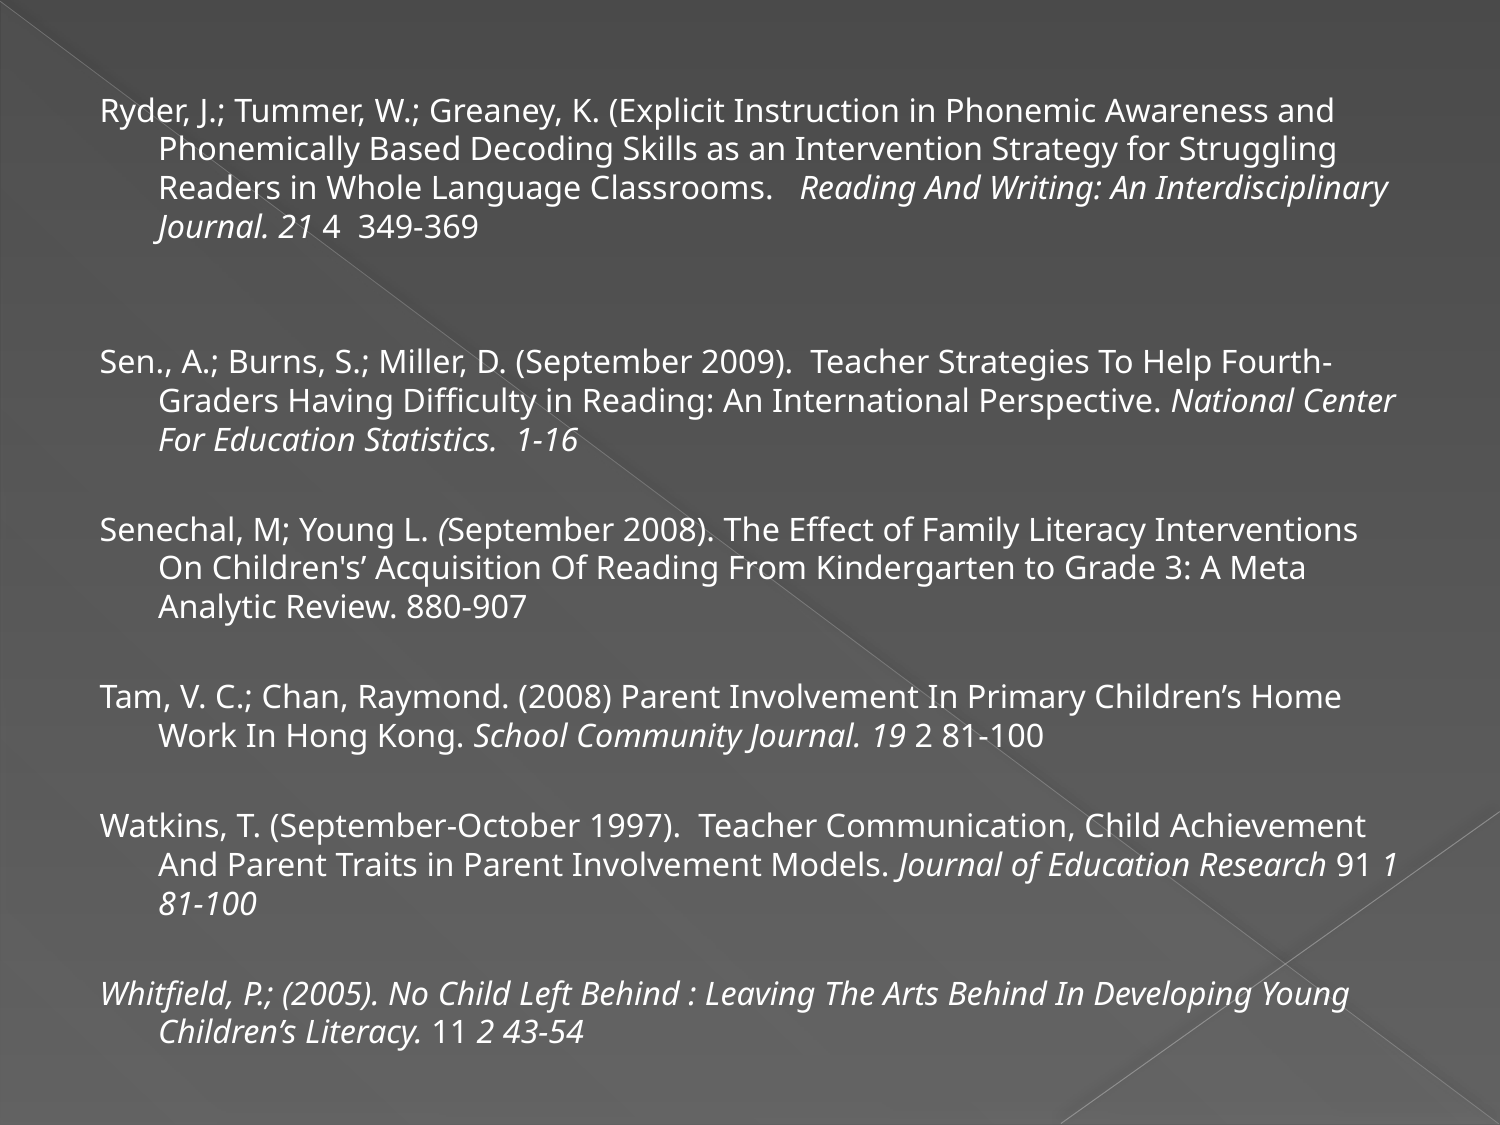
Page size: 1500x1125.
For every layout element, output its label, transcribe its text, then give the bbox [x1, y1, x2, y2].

list Ryder, J.; Tummer, W.; Greaney, K. (Explicit Instruction in Phonemic Awareness and Phonemically Based Decoding Skills as an Intervention Strategy for Struggling Readers in Whole Language Classrooms. Reading And Writing: An Interdisciplinary Journal. 21 4 349-369 Sen., A.; Burns, S.; Miller, D. (September 2009). Teacher Strategies To Help Fourth-Graders Having Difficulty in Reading: An International Perspective. National Center For Education Statistics. 1-16 Senechal, M; Young L. (September 2008). The Effect of Family Literacy Interventions On Children's’ Acquisition Of Reading From Kindergarten to Grade 3: A Meta Analytic Review. 880-907 Tam, V. C.; Chan, Raymond. (2008) Parent Involvement In Primary Children’s Home Work In Hong Kong. School Community Journal. 19 2 81-100 Watkins, T. (September-October 1997). Teacher Communication, Child Achievement And Parent Traits in Parent Involvement Models. Journal of Education Research 91 1 81-100 Whitfield, P.; (2005). No Child Left Behind : Leaving The Arts Behind In Developing Young Children’s Literacy. 11 2 43-54 [75, 37, 1425, 1059]
